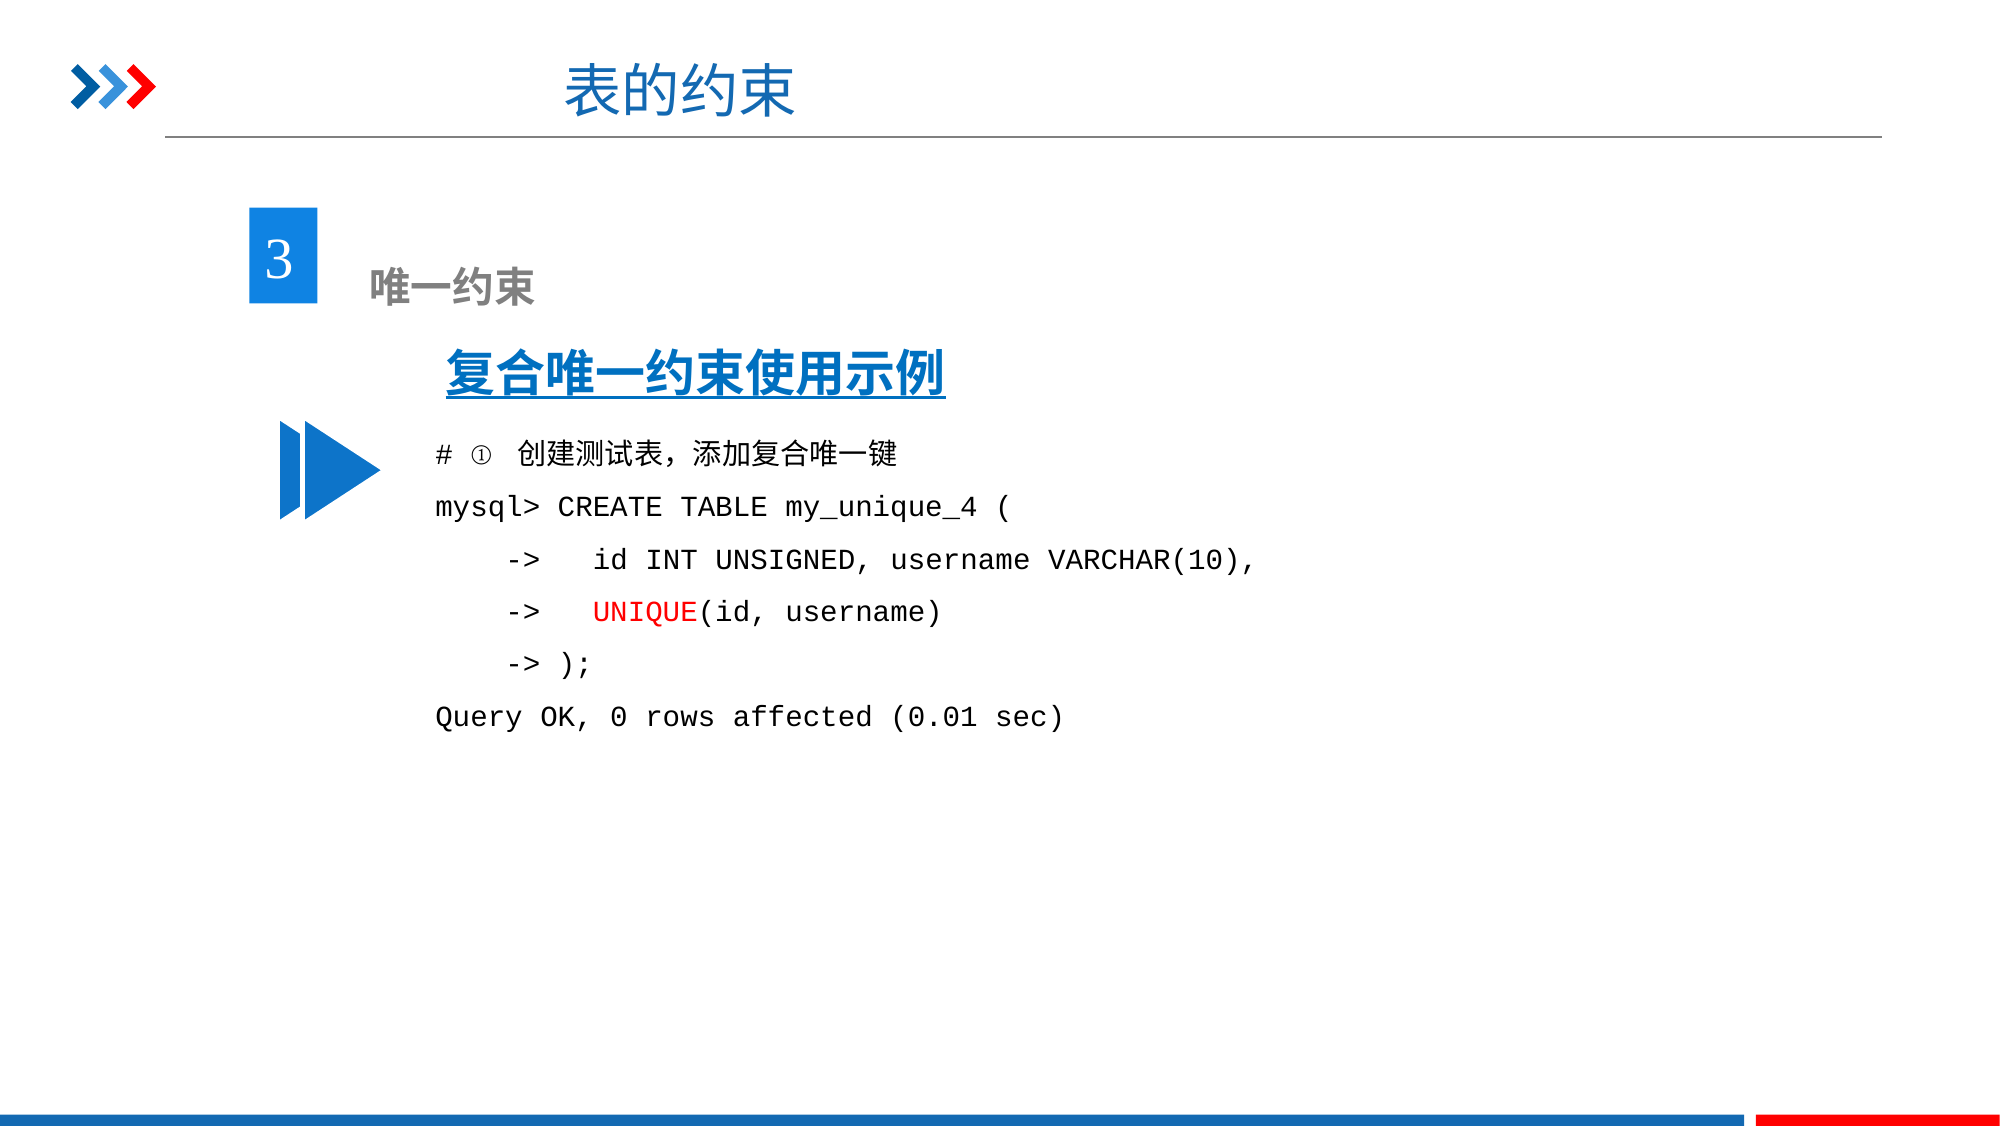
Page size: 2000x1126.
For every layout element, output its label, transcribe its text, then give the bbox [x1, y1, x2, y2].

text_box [277, 416, 386, 525]
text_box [249, 207, 318, 304]
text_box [382, 334, 1666, 744]
text_box 唯一约束 [319, 245, 1092, 320]
title 表的约束 [521, 25, 1296, 153]
